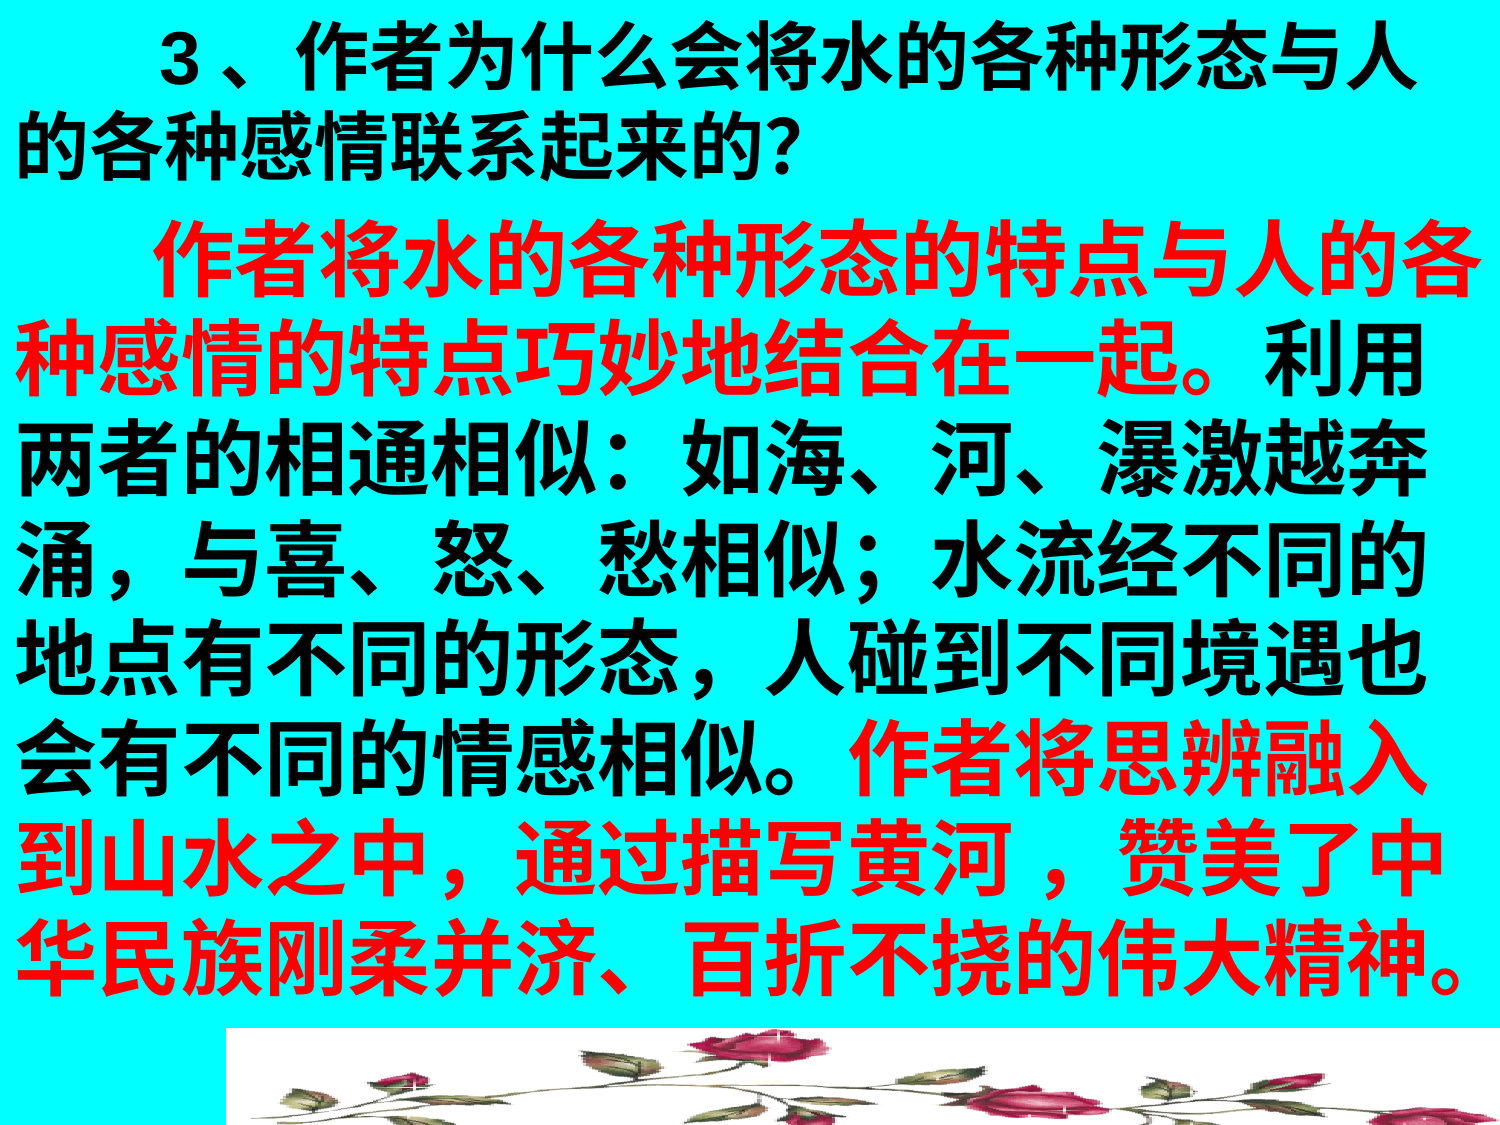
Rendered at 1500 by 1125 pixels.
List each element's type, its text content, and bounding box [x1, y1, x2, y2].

picture [225, 1028, 1500, 1125]
list 3、作者为什么会将水的各种形态与人的各种感情联系起来的？ 作者将水的各种形态的特点与人的各种感情的特点巧妙地结合在一起。利用两者的相通相似：如海、河、瀑激越奔涌，与喜、怒、愁相似；水流经不同的地点有不同的形态，人碰到不同境遇也会有不同的情感相似。作者将思辨融入到山水之中，通过描写黄河 ，赞美了中华民族刚柔并济、百折不挠的伟大精神。 [0, 2, 1500, 1124]
